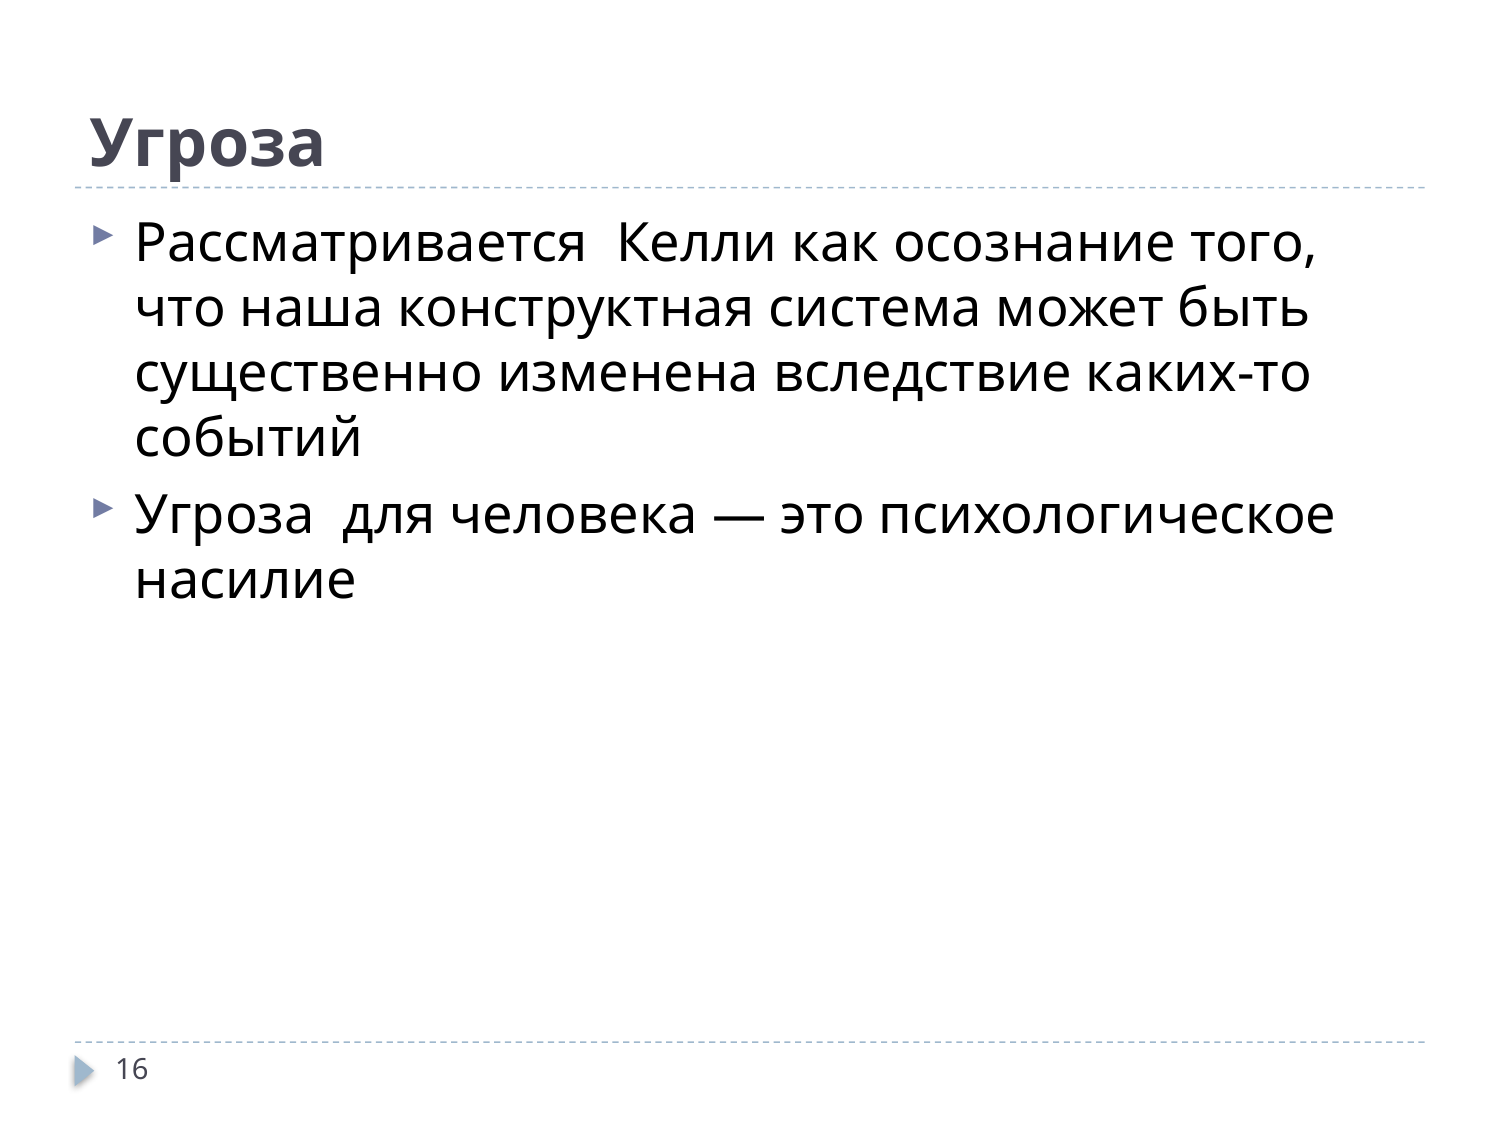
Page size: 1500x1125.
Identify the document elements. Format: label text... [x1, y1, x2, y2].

title Угроза [75, 24, 1425, 188]
list Рассматривается Келли как осознание того, что наша конструктная система может быть существенно изменена вследствие каких-то событий Угроза для человека — это психологическое насилие [75, 200, 1425, 1010]
slide_number 16 [100, 1042, 426, 1103]
